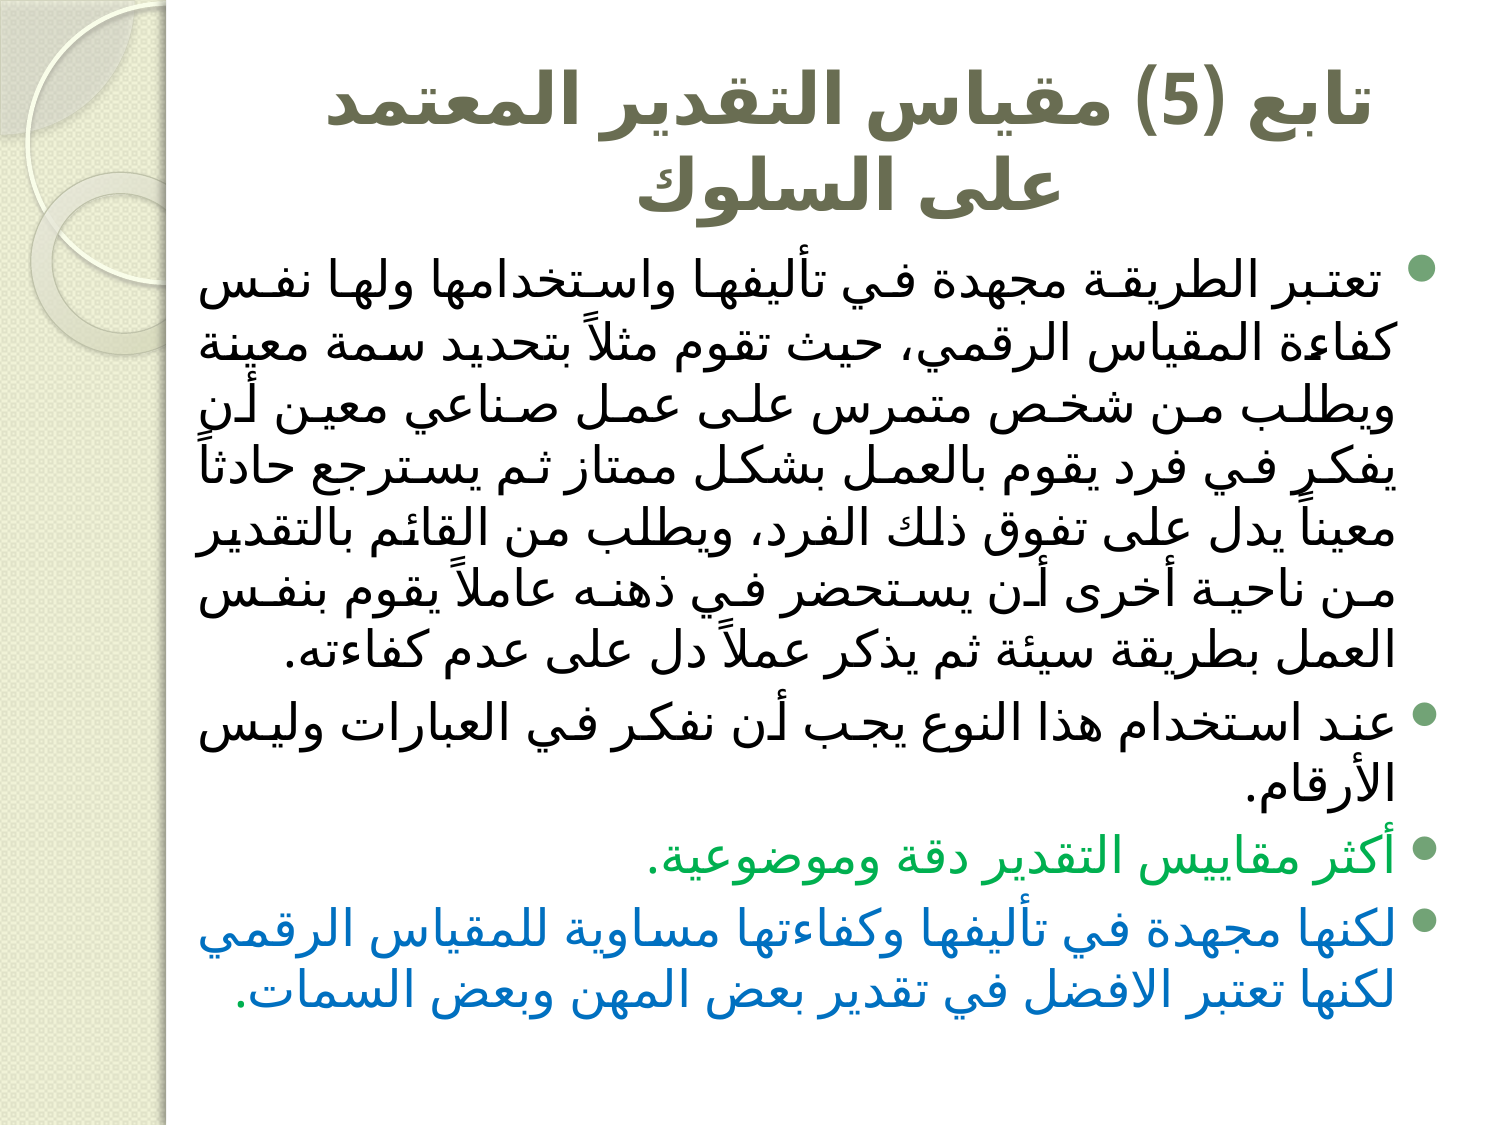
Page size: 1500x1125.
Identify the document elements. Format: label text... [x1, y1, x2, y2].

title تابع (5) مقياس التقدير المعتمد على السلوك [235, 45, 1466, 233]
list تعتبر الطريقة مجهدة في تأليفها واستخدامها ولها نفس كفاءة المقياس الرقمي، حيث تقوم مثلاً بتحديد سمة معينة ويطلب من شخص متمرس على عمل صناعي معين أن يفكر في فرد يقوم بالعمل بشكل ممتاز ثم يسترجع حادثاً معيناً يدل على تفوق ذلك الفرد، ويطلب من القائم بالتقدير من ناحية أخرى أن يستحضر في ذهنه عاملاً يقوم بنفس العمل بطريقة سيئة ثم يذكر عملاً دل على عدم كفاءته. عند استخدام هذا النوع يجب أن نفكر في العبارات وليس الأرقام. أكثر مقاييس التقدير دقة وموضوعية. لكنها مجهدة في تأليفها وكفاءتها مساوية للمقياس الرقمي لكنها تعتبر الافضل في تقدير بعض المهن وبعض السمات. [183, 231, 1466, 1084]
